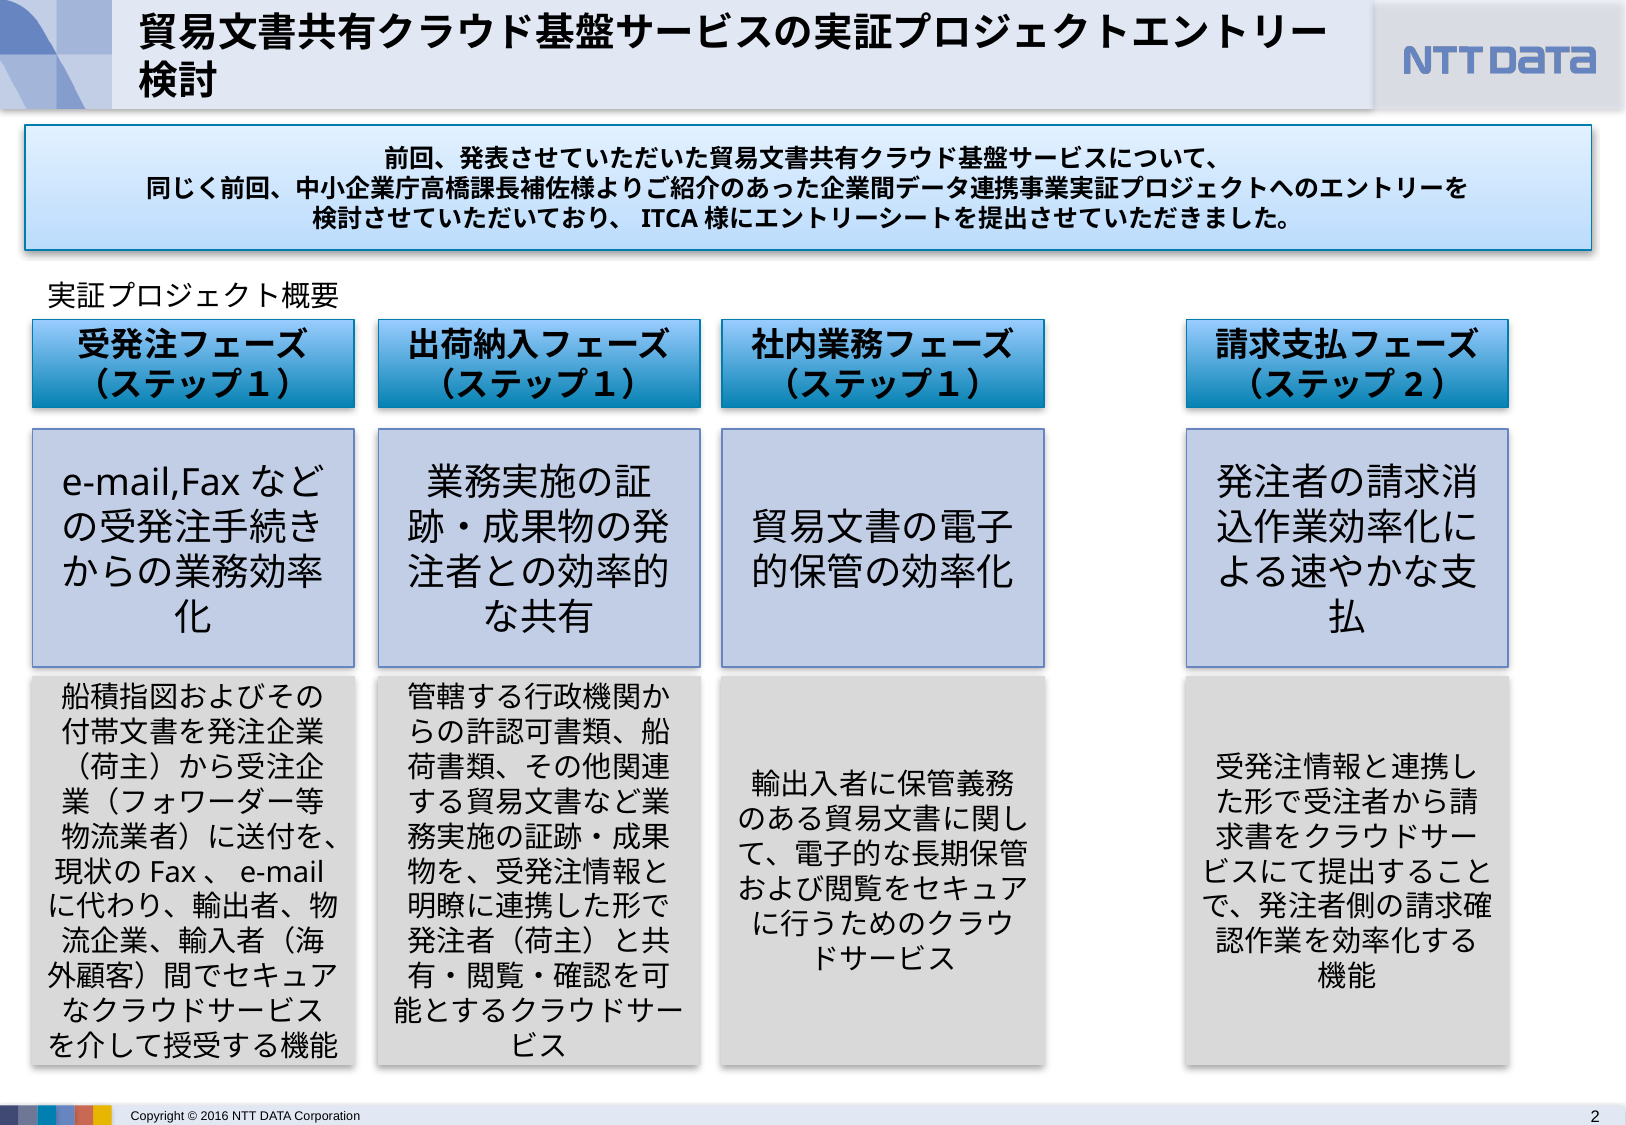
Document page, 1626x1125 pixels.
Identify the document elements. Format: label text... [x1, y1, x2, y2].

text_box 受発注情報と連携した形で受注者から請求書をクラウドサービスにて提出することで、発注者側の請求確認作業を効率化する機能 [1186, 676, 1509, 1065]
picture [0, 0, 111, 109]
text_box 前回、発表させていただいた貿易文書共有クラウド基盤サービスについて、 同じく前回、中小企業庁高橋課長補佐様よりご紹介のあった企業間データ連携事業実証プロジェクトへのエントリーを 検討させていただいており、ITCA様にエントリーシートを提出させていただきました。 [24, 124, 1592, 251]
text_box 貿易文書の電子的保管の効率化 [721, 428, 1045, 668]
text_box 発注者の請求消込作業効率化による速やかな支払 [1186, 428, 1509, 668]
text_box e-mail,Faxなどの受発注手続きからの業務効率化 [32, 428, 355, 668]
text_box 管轄する行政機関からの許認可書類、船荷書類、その他関連する貿易文書など業務実施の証跡・成果物を、受発注情報と明瞭に連携した形で発注者（荷主）と共有・閲覧・確認を可能とするクラウドサービス [378, 676, 701, 1065]
text_box 船積指図およびその付帯文書を発注企業（荷主）から受注企業（フォワーダー等物流業者）に送付を、現状のFax、e-mailに代わり、輸出者、物流企業、輸入者（海外顧客）間でセキュアなクラウドサービスを介して授受する機能 [32, 676, 355, 1065]
text_box 業務実施の証跡・成果物の発注者との効率的な共有 [378, 428, 701, 668]
text_box 受発注フェーズ （ステップ１） [32, 319, 355, 408]
text_box 社内業務フェーズ （ステップ１） [721, 319, 1045, 408]
text_box 請求支払フェーズ （ステップ2） [1186, 319, 1509, 408]
text_box 出荷納入フェーズ （ステップ１） [378, 319, 701, 408]
text_box 実証プロジェクト概要 [32, 270, 391, 321]
title 貿易文書共有クラウド基盤サービスの実証プロジェクトエントリー検討 [111, 0, 1363, 109]
text_box 輸出入者に保管義務のある貿易文書に関して、電子的な長期保管および閲覧をセキュアに行うためのクラウドサービス [721, 676, 1045, 1065]
picture [1404, 46, 1596, 74]
